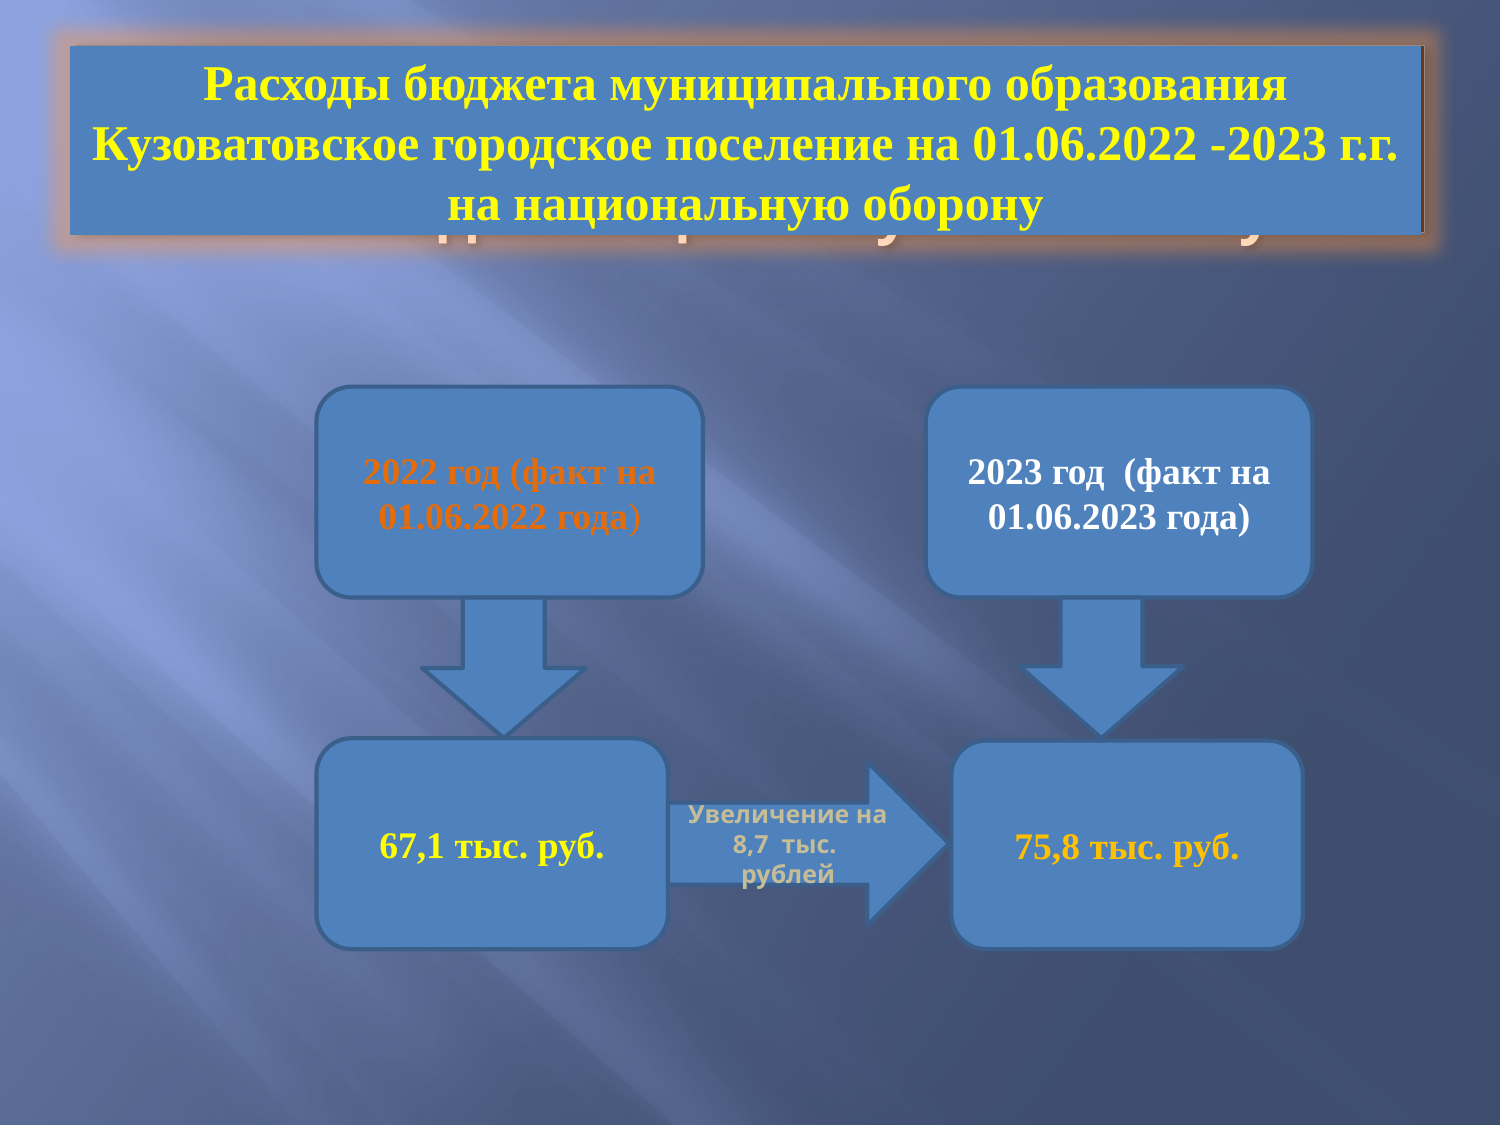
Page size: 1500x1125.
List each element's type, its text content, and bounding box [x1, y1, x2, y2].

text_box [1017, 595, 1186, 740]
text_box 2023 год (факт на 01.06.2023 года) [923, 384, 1315, 600]
text_box [419, 595, 588, 740]
text_box 67,1 тыс. руб. [314, 736, 671, 952]
text_box 2022 год (факт на 01.06.2022 года) [314, 384, 706, 600]
text_box 75,8 тыс. руб. [949, 738, 1305, 952]
text_box Расходы бюджета муниципального образования Кузоватовское городское поселение на 01.06.2022 -2023 г.г. на национальную оборону [70, 46, 1421, 235]
text_box Увеличение на 8,7 тыс. рублей [665, 759, 952, 928]
